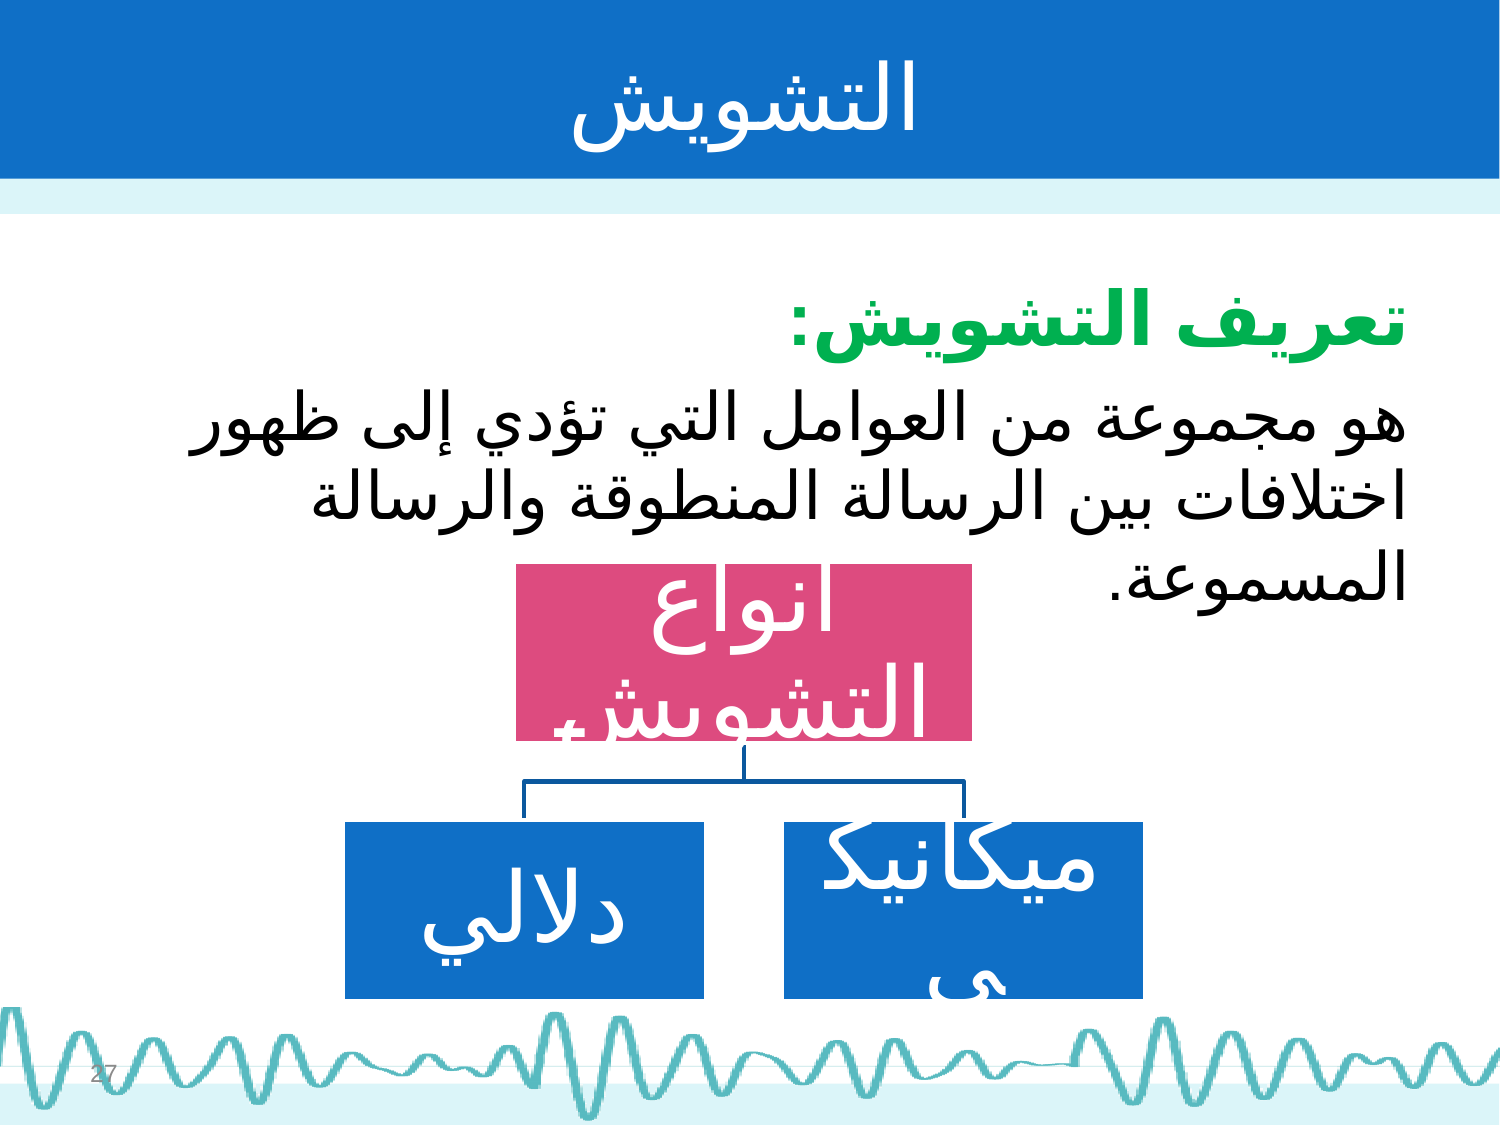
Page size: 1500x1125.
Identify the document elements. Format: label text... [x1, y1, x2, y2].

slide_number 27 [75, 1042, 425, 1103]
list تعريف التشويش: هو مجموعة من العوامل التي تؤدي إلى ظهور اختلافات بين الرسالة المنطوقة والرسالة المسموعة. [75, 262, 1425, 1005]
title التشويش [70, 0, 1421, 188]
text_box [159, 561, 1329, 1002]
